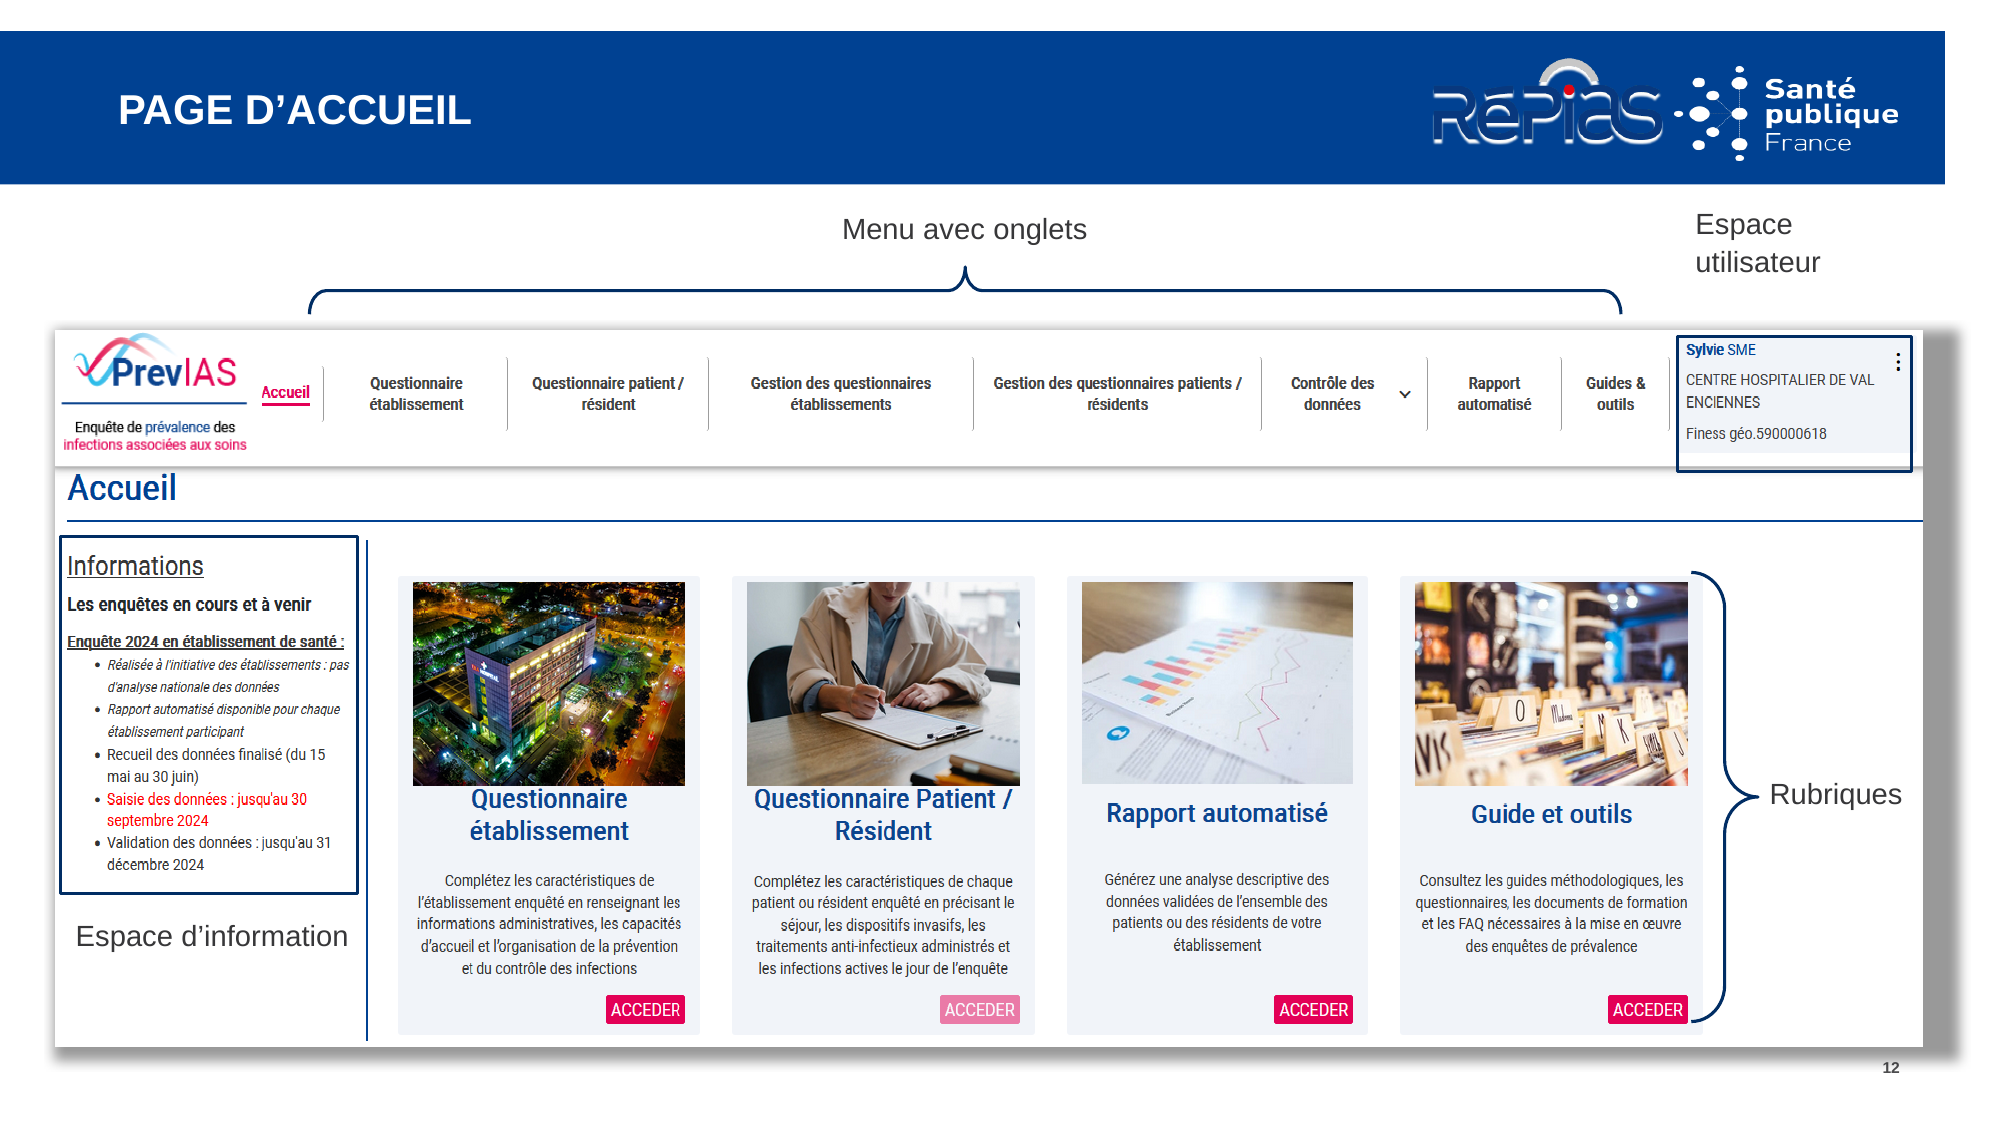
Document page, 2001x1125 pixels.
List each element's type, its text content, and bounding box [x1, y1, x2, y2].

picture [1432, 58, 1662, 140]
title Page d’accueil [112, 30, 1223, 185]
picture [1674, 66, 1898, 161]
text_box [54, 195, 1977, 1047]
